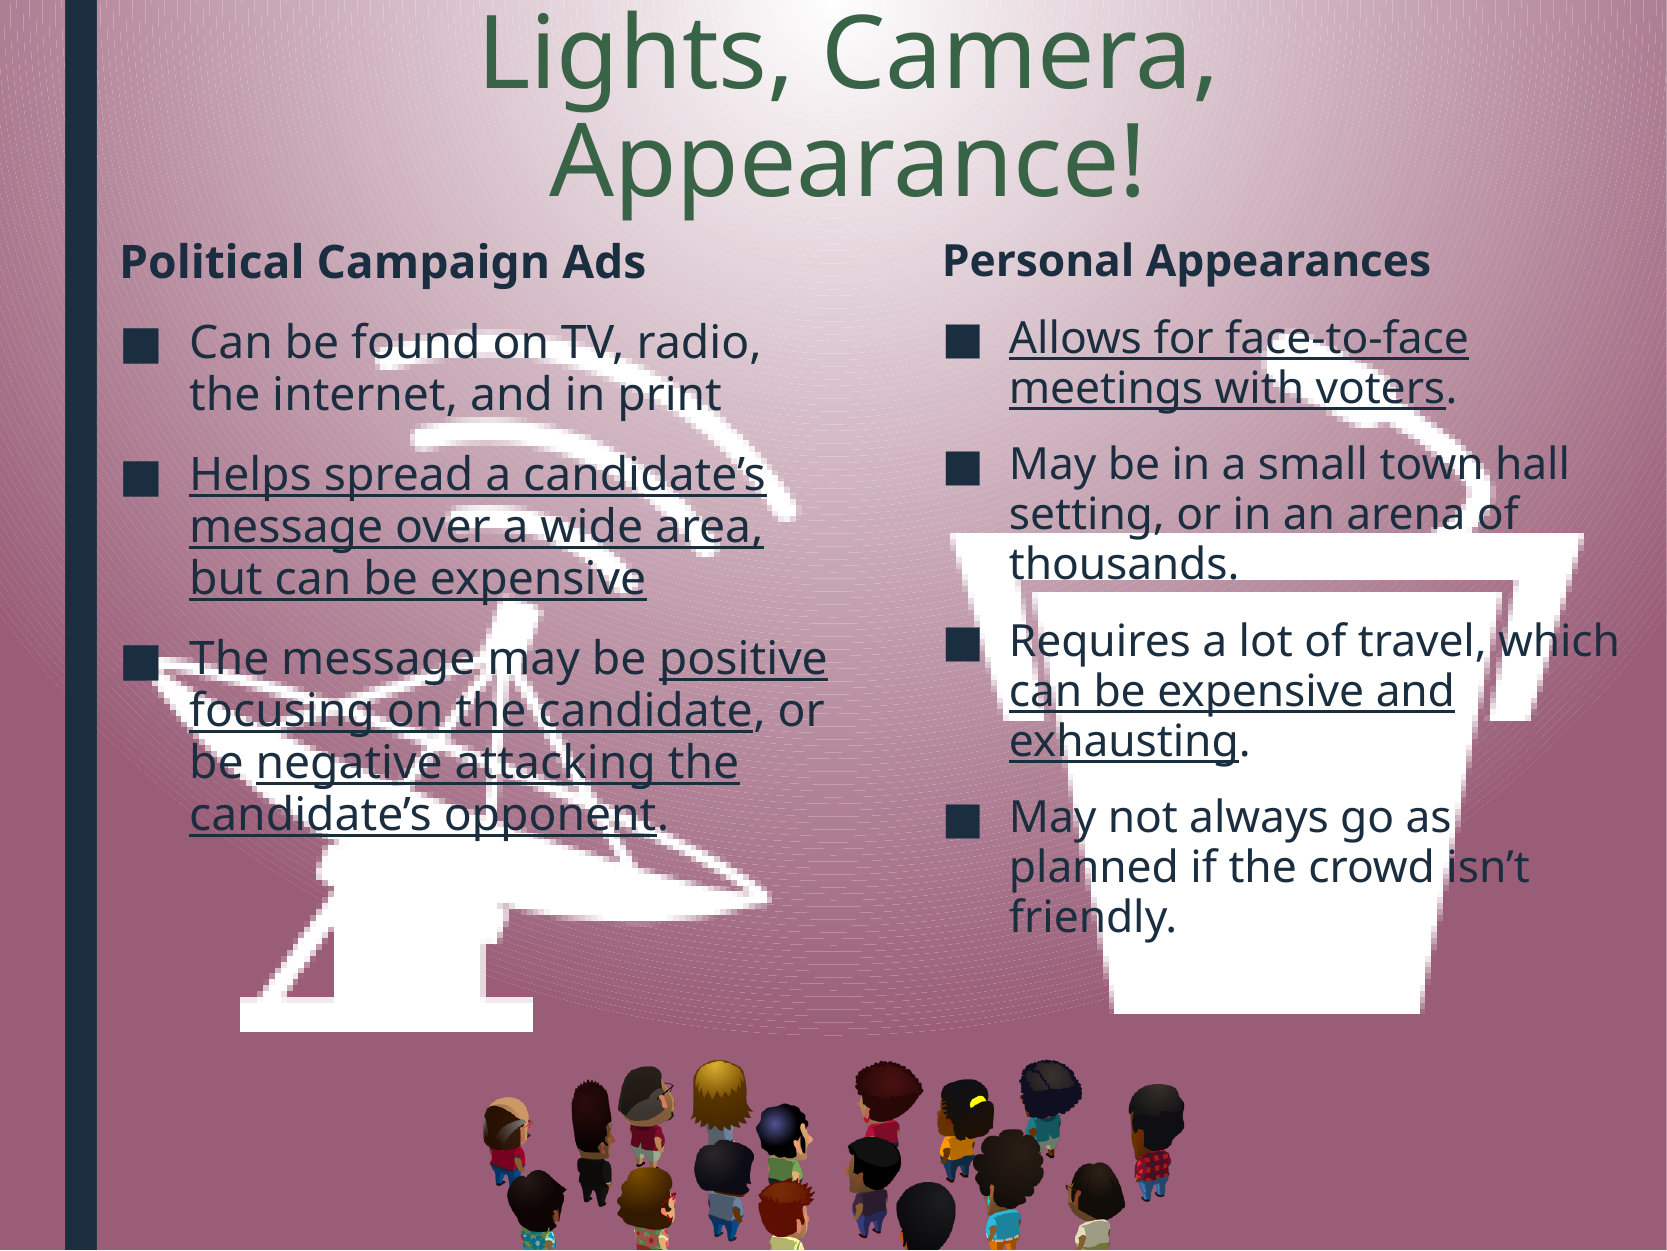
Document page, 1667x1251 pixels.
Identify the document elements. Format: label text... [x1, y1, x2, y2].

title Lights, Camera, Appearance! [192, 0, 1505, 265]
list Personal Appearances Allows for face-to-face meetings with voters. May be in a small town hall setting, or in an arena of thousands. Requires a lot of travel, which can be expensive and exhausting. May not always go as planned if the crowd isn’t friendly. [926, 229, 1643, 305]
list Political Campaign Ads Can be found on TV, radio, the internet, and in print Helps spread a candidate’s message over a wide area, but can be expensive The message may be positive focusing on the candidate, or be negative attacking the candidate’s opponent. [104, 229, 849, 306]
picture [100, 305, 1643, 1250]
